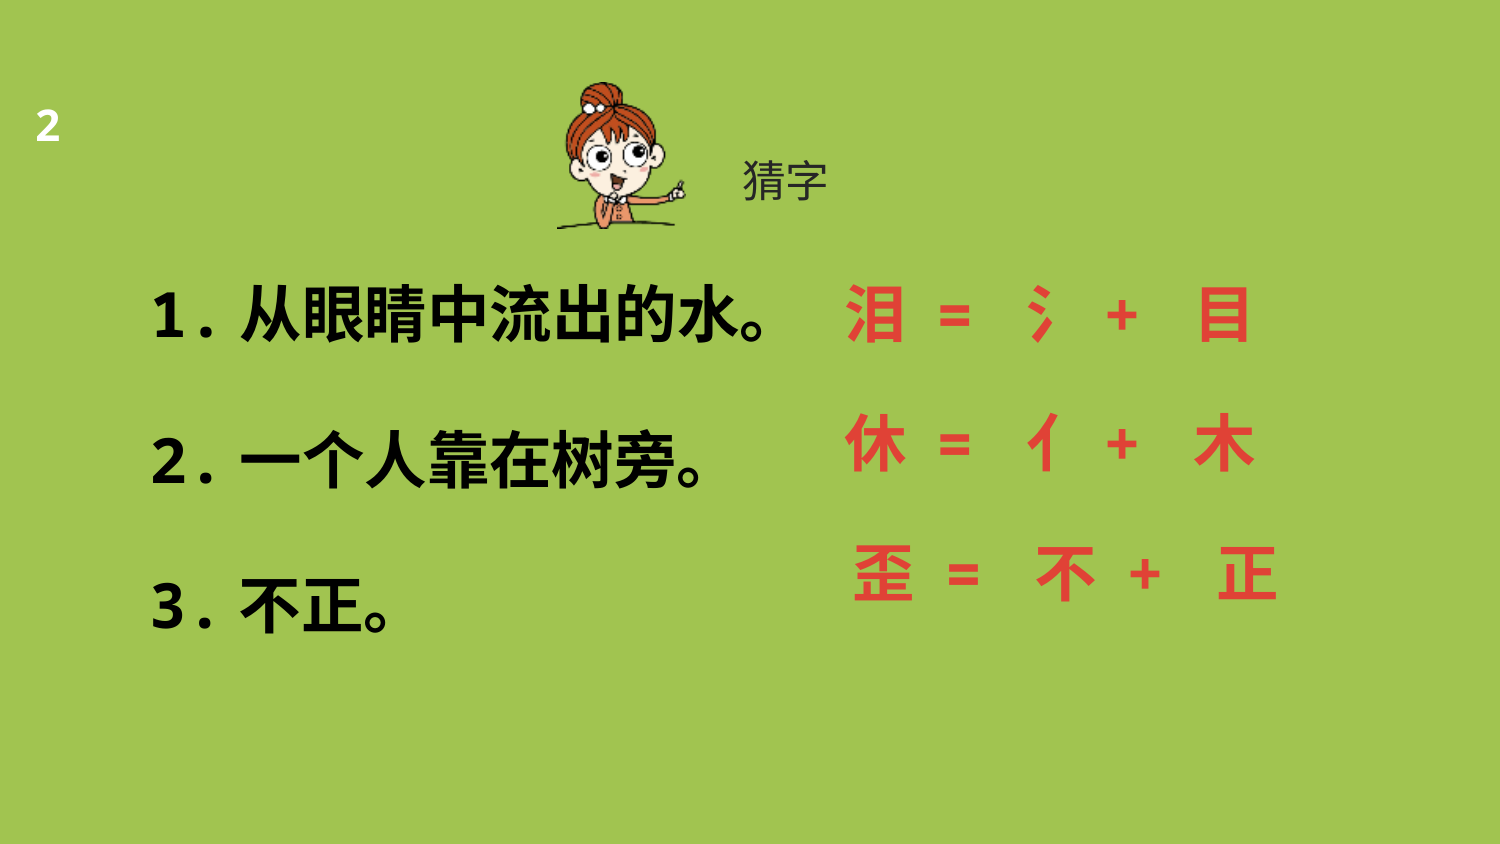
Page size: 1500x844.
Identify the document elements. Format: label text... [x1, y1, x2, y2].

text_box 2.一个人靠在树旁。 [138, 415, 751, 502]
text_box 3.不正。 [137, 560, 438, 647]
text_box 猜字 [686, 137, 969, 223]
text_box 休 = 亻+ 木 [833, 398, 1268, 485]
text_box 泪 = 氵+ 目 [833, 269, 1268, 356]
text_box 歪 = 不 + 正 [841, 528, 1291, 615]
picture [557, 82, 686, 229]
text_box 2 [13, 86, 82, 162]
text_box 1.从眼睛中流出的水。 [138, 269, 814, 356]
